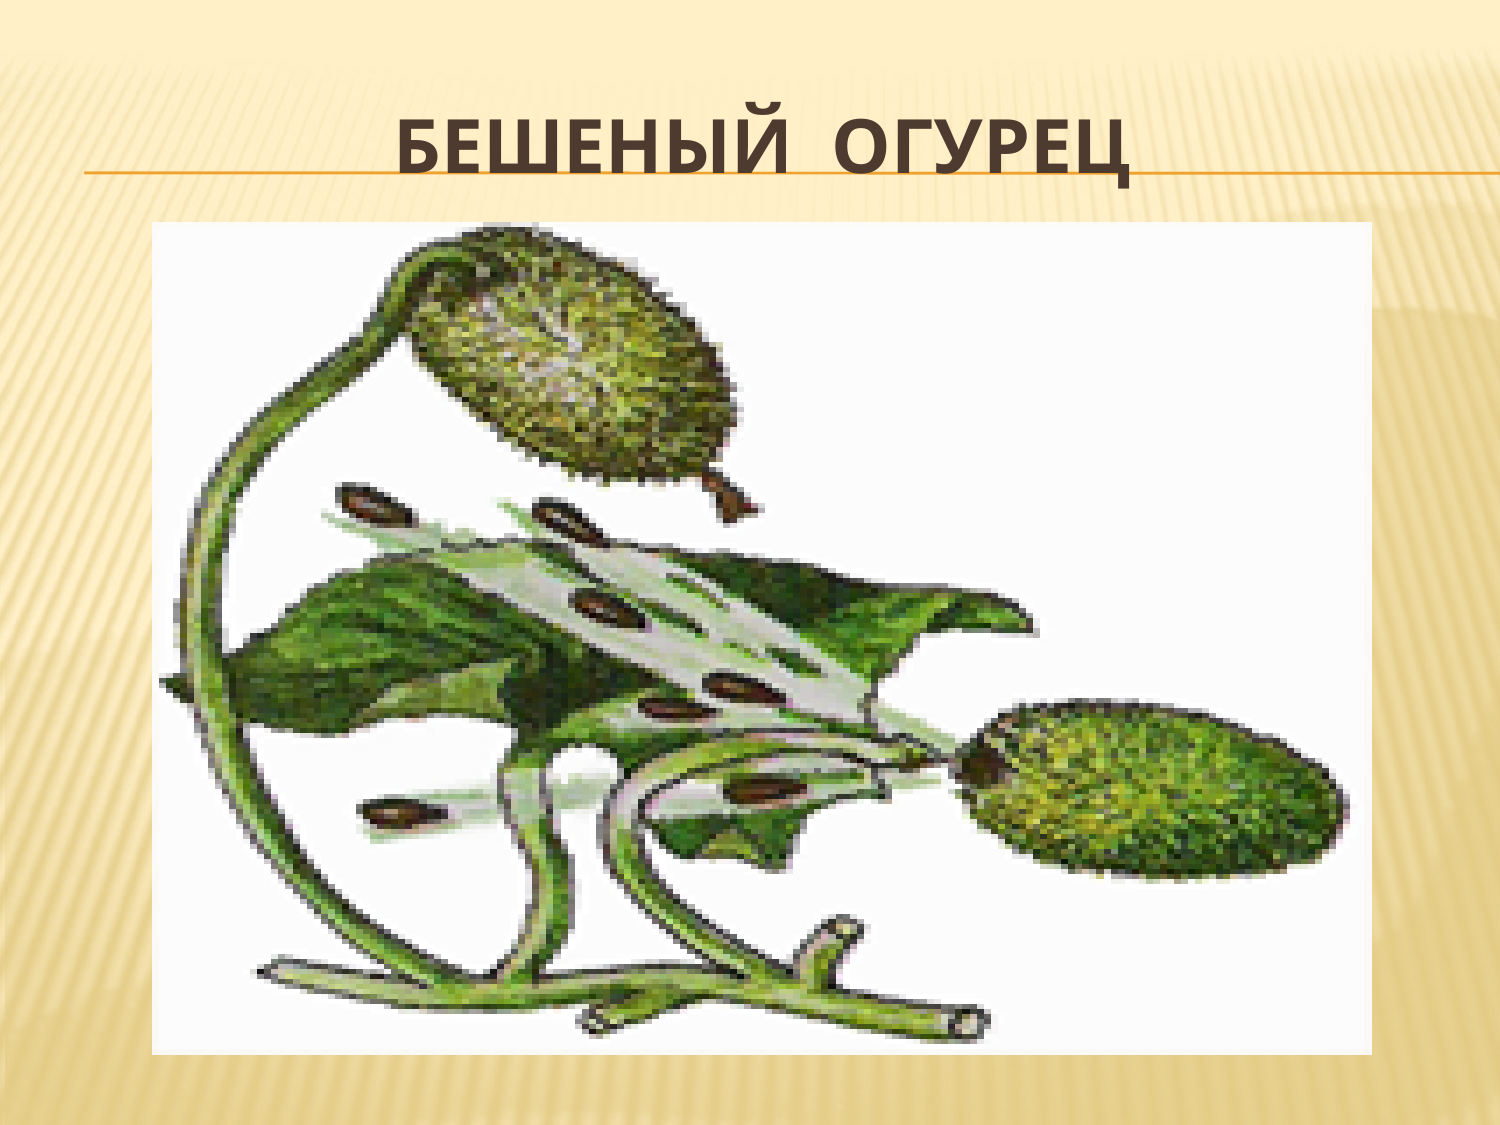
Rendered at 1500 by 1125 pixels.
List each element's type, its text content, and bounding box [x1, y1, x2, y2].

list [151, 221, 1372, 1055]
title Бешеный огурец [50, 75, 1475, 213]
